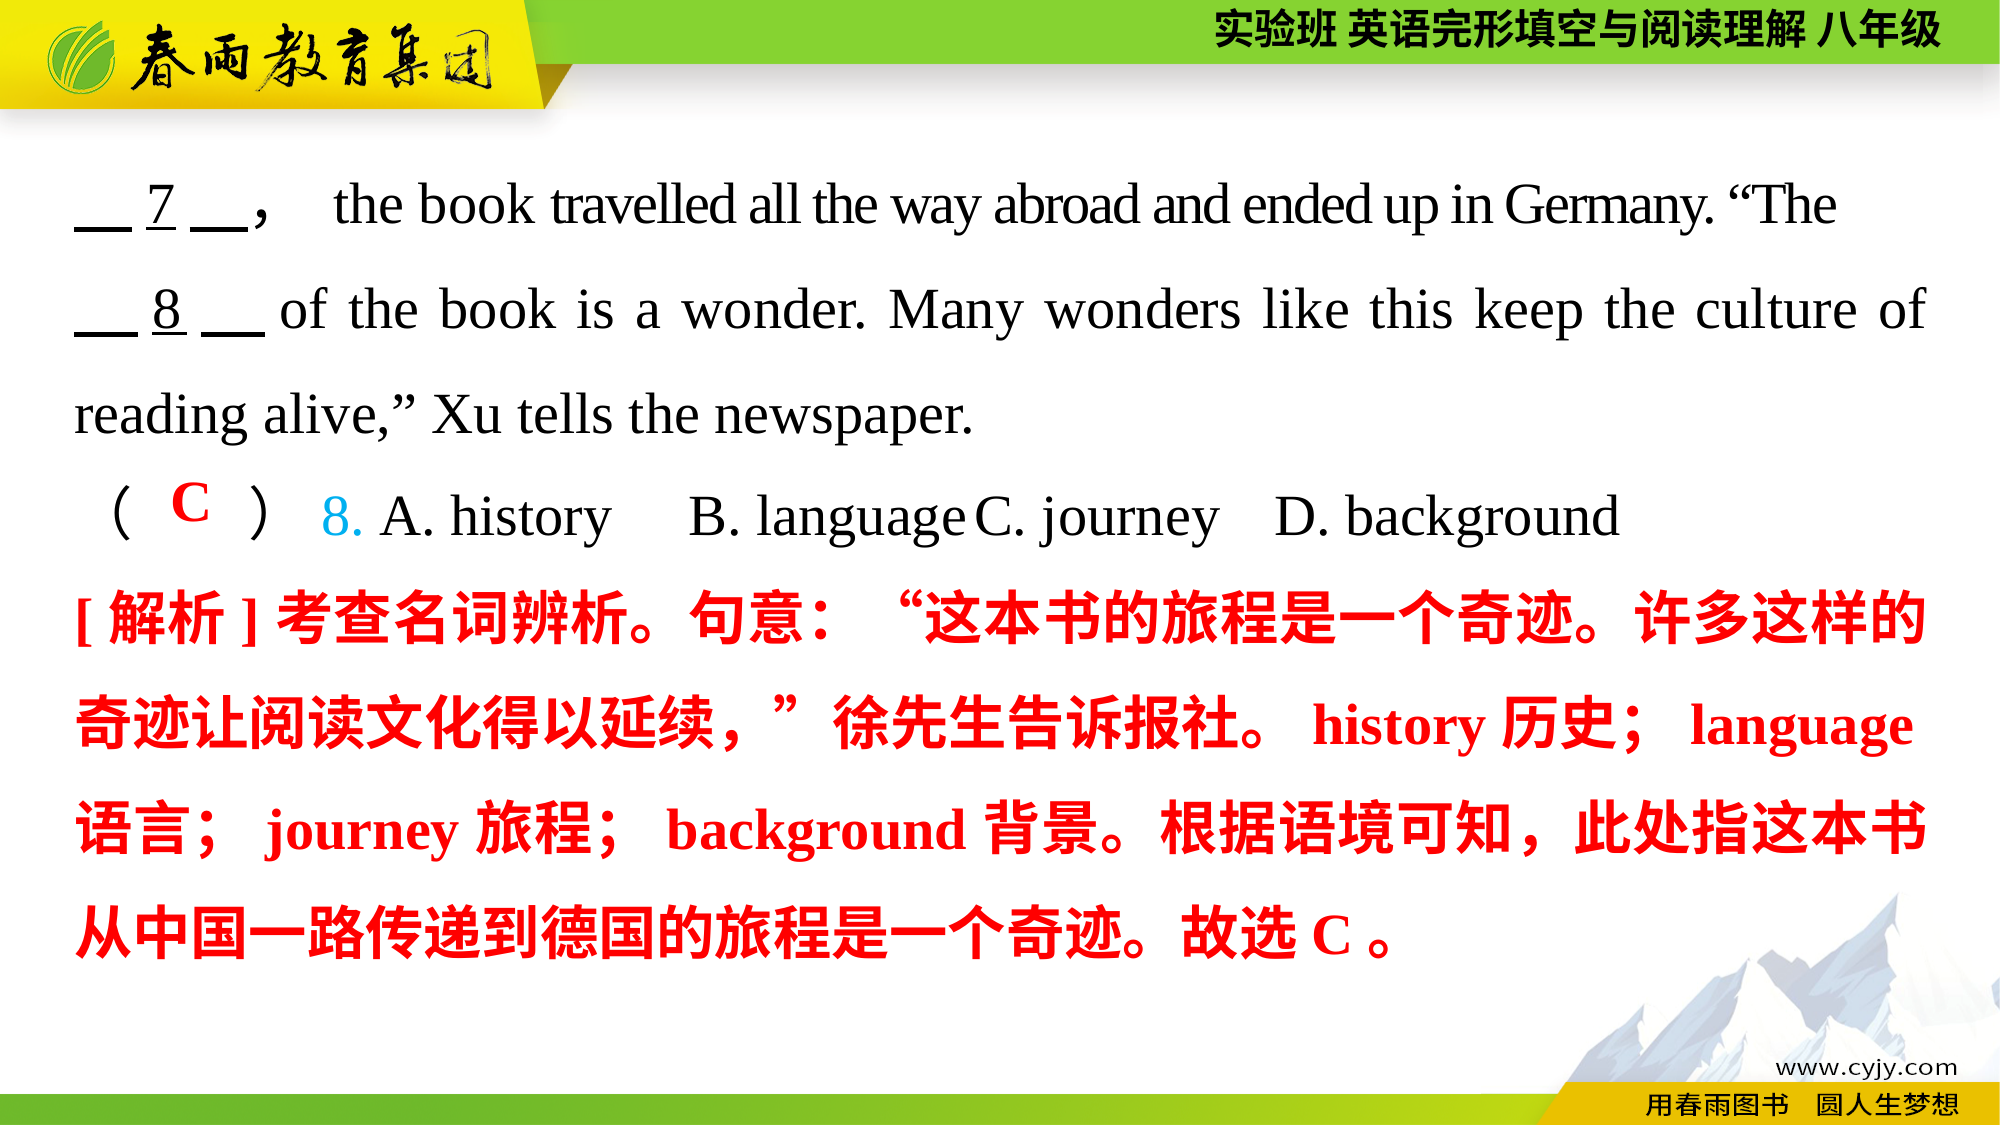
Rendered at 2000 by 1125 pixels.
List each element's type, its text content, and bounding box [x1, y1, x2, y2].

text_box C [156, 456, 228, 538]
list 7 ， the book travelled all the way abroad and ended up in Germany. “The 8，of the book is a wonder. Many wonders like this keep the culture of reading alive,” Xu tells the newspaper. [59, 122, 1944, 435]
text_box [解析]考查名词辨析。句意：“这本书的旅程是一个奇迹。许多这样的奇迹让阅读文化得以延续，”徐先生告诉报社。history历史；language语言；journey旅程；background背景。根据语境可知，此处指这本书从中国一路传递到德国的旅程是一个奇迹。故选C。 [59, 538, 1944, 974]
picture [0, 0, 2000, 1125]
text_box （ ）8. A. history B. language C. journey D. background [59, 435, 1944, 538]
